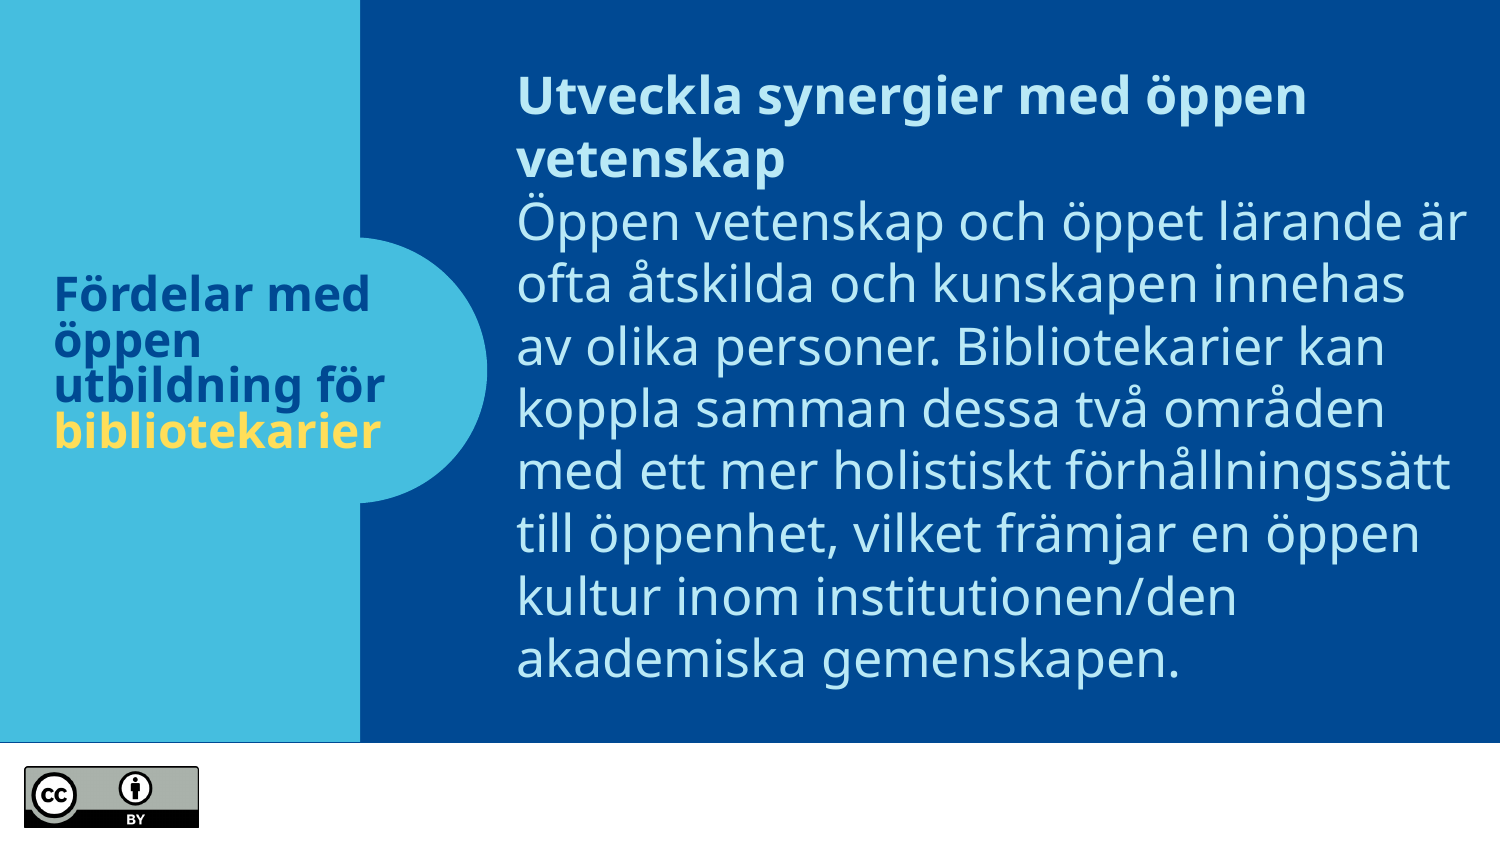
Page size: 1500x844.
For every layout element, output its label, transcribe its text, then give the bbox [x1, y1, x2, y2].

text_box [268, 474, 437, 504]
text_box [458, 287, 488, 454]
text_box Utveckla synergier med öppen vetenskap Öppen vetenskap och öppet lärande är ofta åtskilda och kunskapen innehas av olika personer. Bibliotekarier kan koppla samman dessa två områden med ett mer holistiskt förhållningssätt till öppenhet, vilket främjar en öppen kultur inom institutionen/den akademiska gemenskapen. [501, 48, 1489, 703]
text_box Fördelar med öppen utbildning för bibliotekarier [38, 259, 458, 474]
text_box [0, 750, 1500, 844]
text_box [0, 0, 361, 742]
picture [24, 765, 199, 828]
text_box [278, 237, 427, 259]
